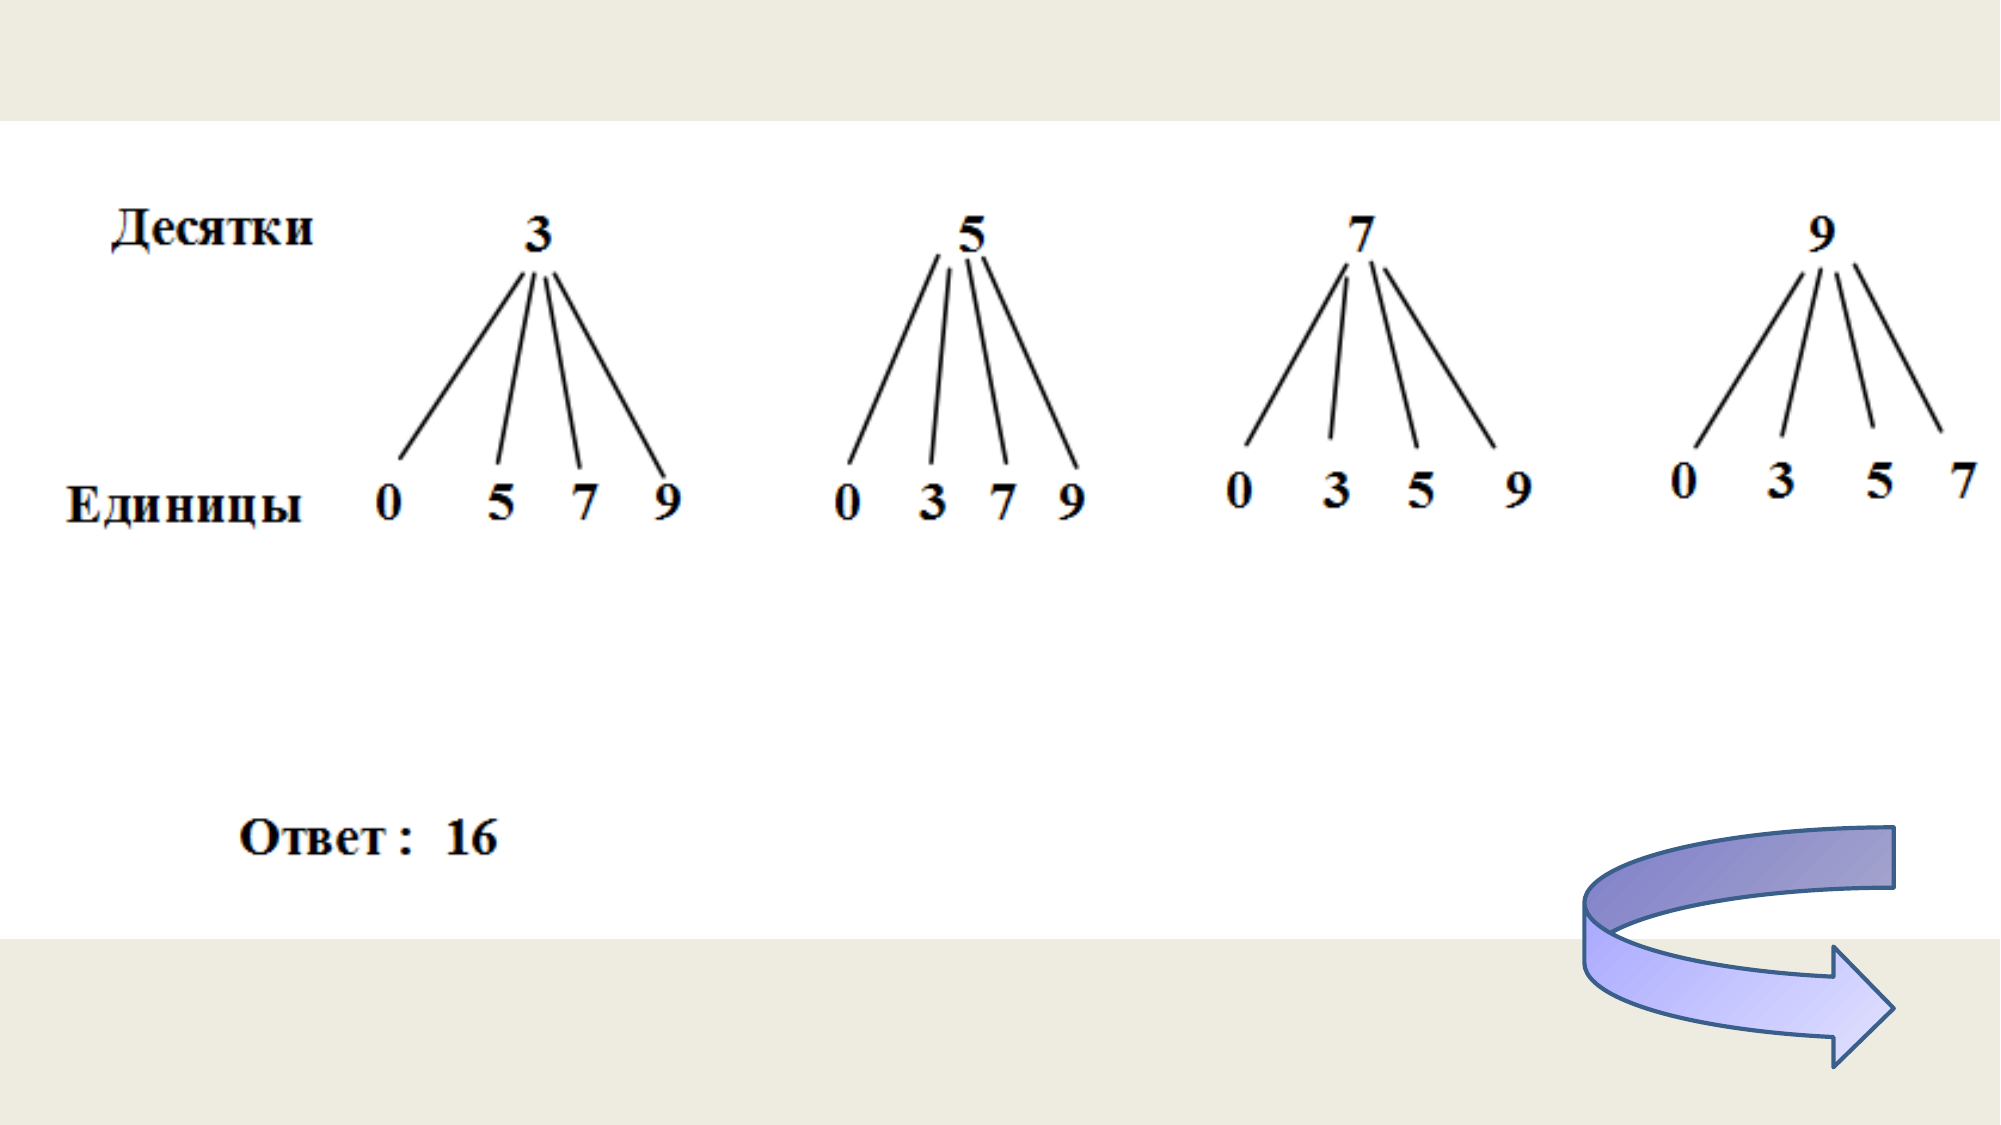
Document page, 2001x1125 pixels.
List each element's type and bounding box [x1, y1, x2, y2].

picture [0, 121, 2000, 940]
text_box [1582, 951, 1896, 1070]
